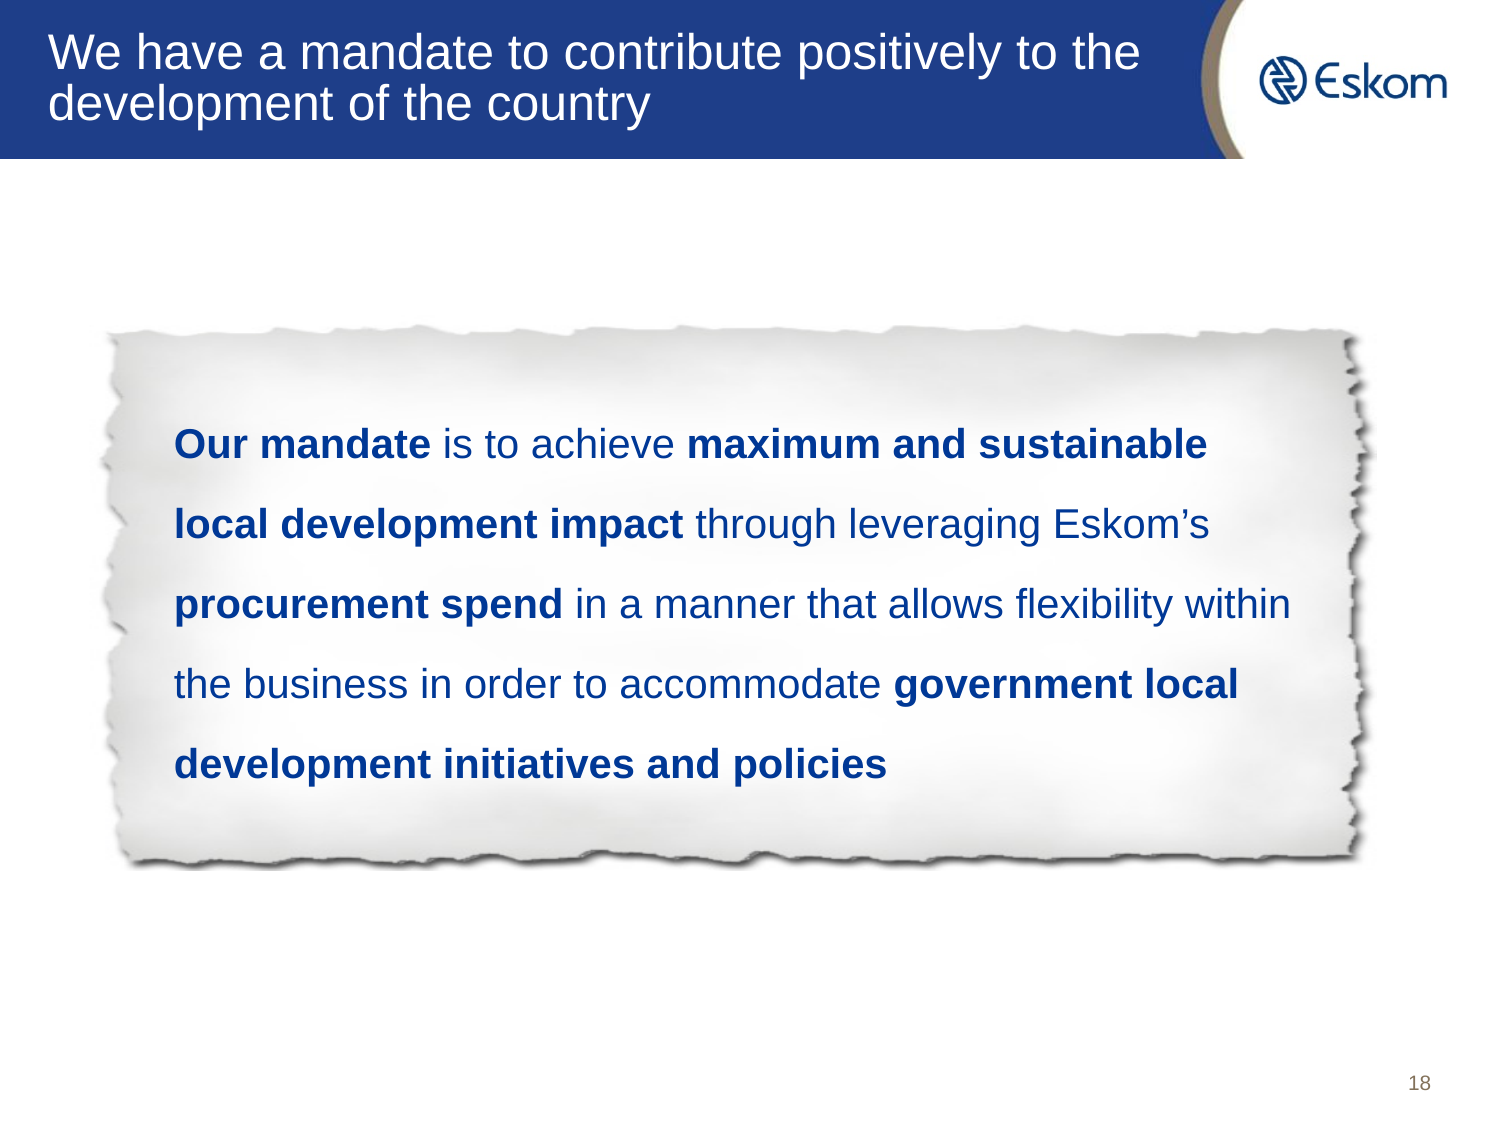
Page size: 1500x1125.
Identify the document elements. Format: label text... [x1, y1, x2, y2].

picture [1257, 55, 1450, 105]
picture [0, 0, 1246, 159]
title We have a mandate to contribute positively to the development of the country [32, 28, 1179, 131]
picture [88, 314, 1377, 871]
slide_number 18 [1175, 1058, 1447, 1103]
